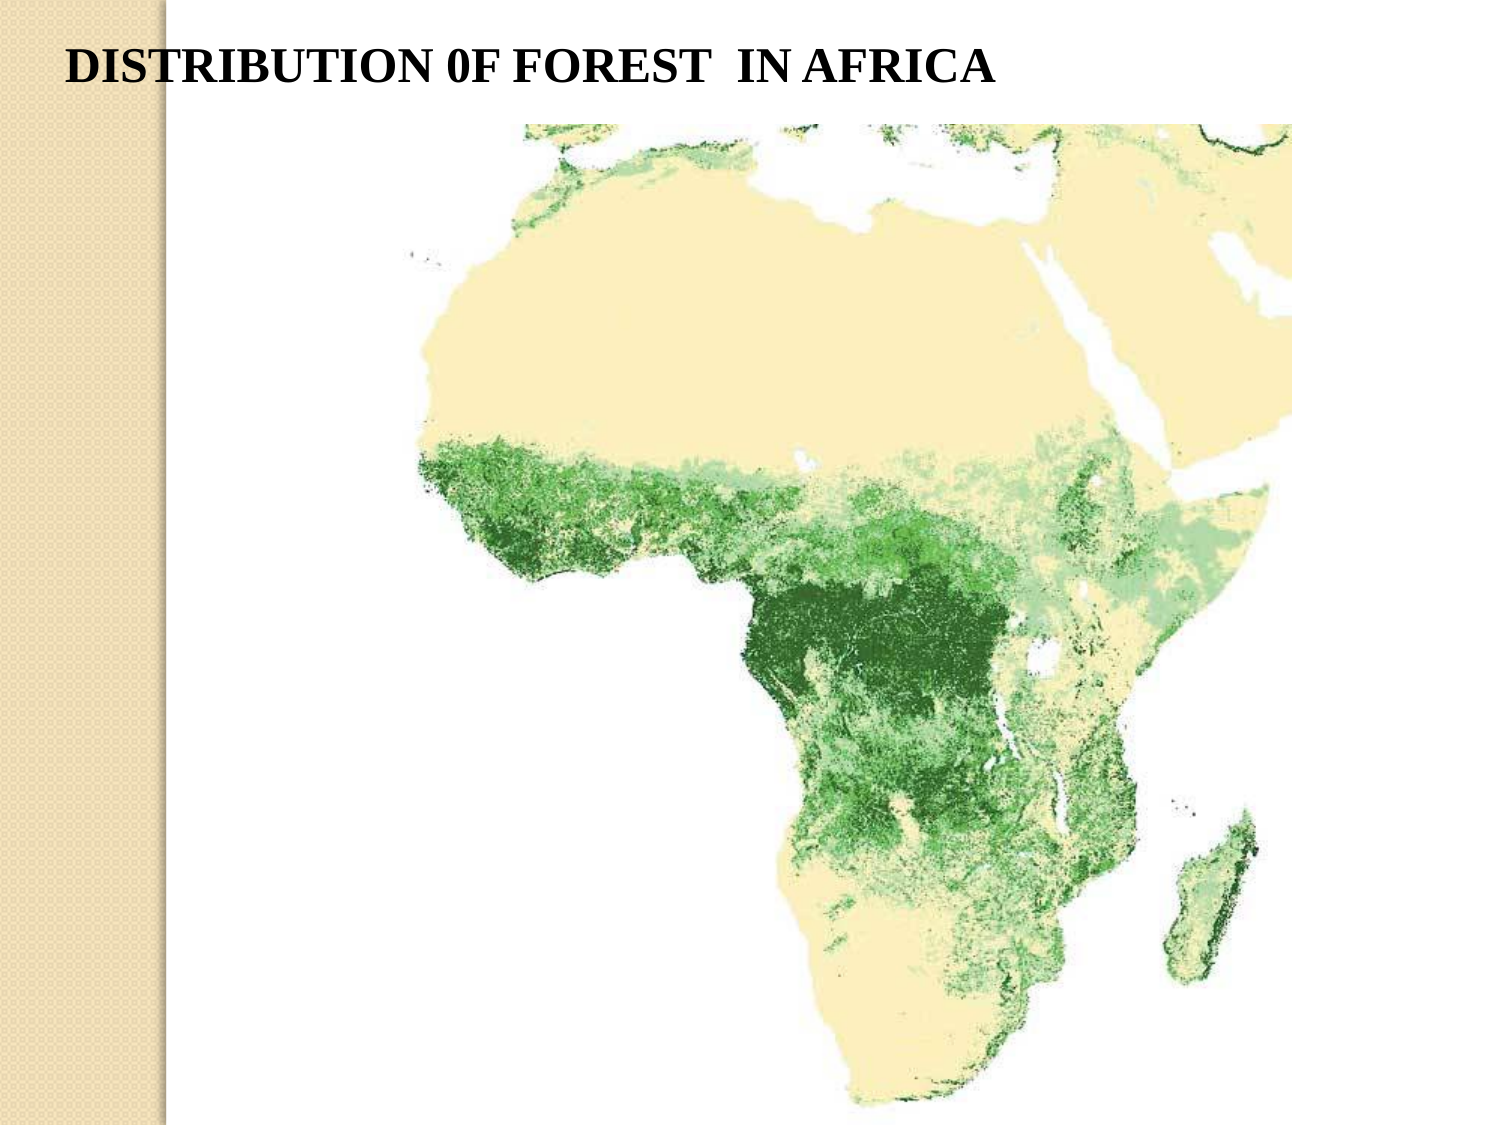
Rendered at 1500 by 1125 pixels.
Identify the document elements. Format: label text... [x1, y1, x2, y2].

picture [391, 124, 1292, 1125]
text_box DISTRIBUTION 0F FOREST IN AFRICA [50, 24, 1125, 100]
